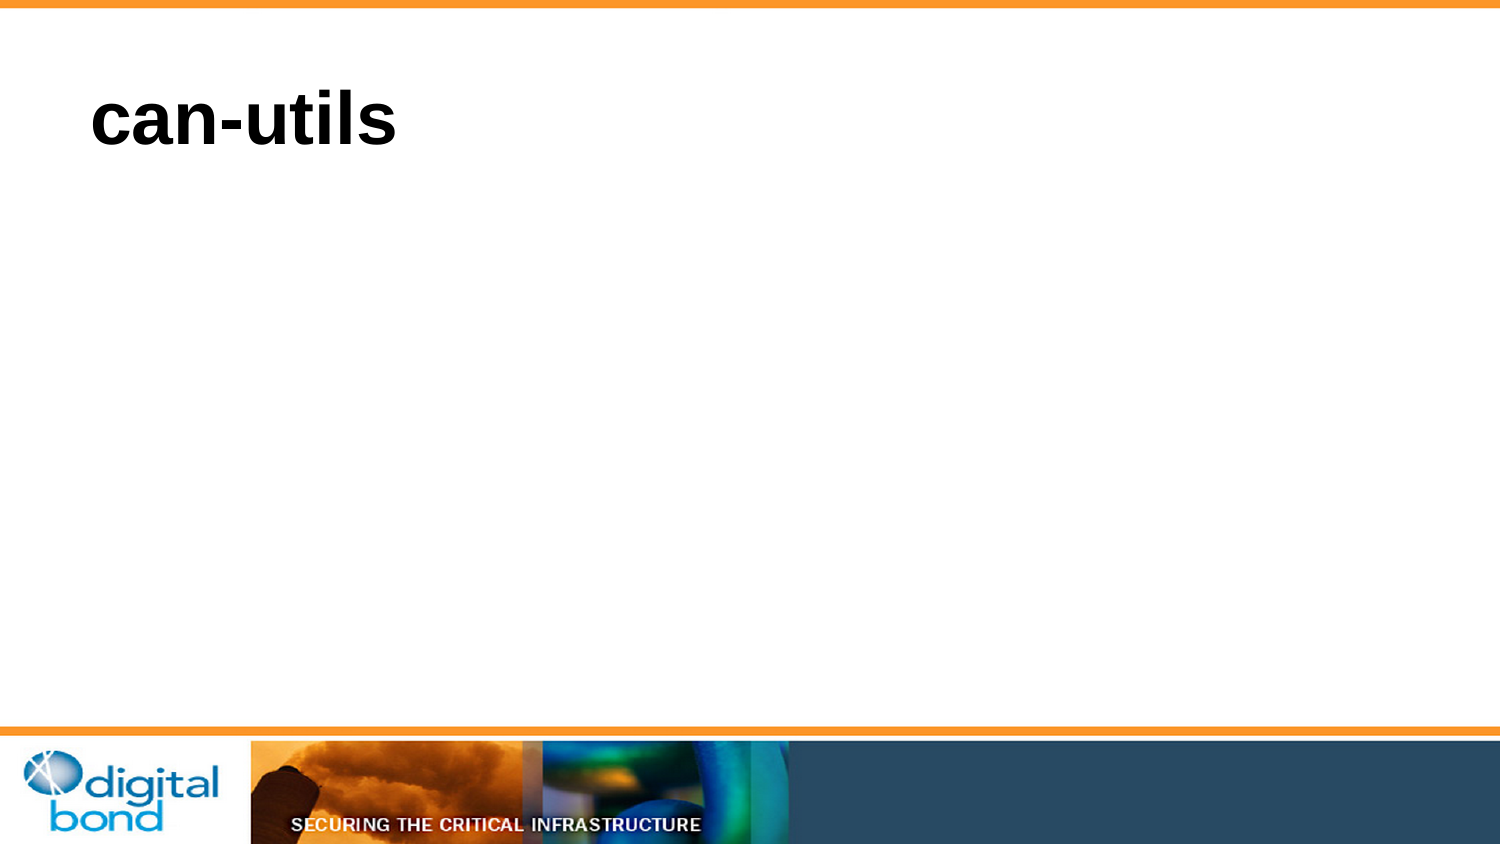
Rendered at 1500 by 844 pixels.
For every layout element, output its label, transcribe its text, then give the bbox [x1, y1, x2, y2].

title can-utils [75, 33, 1425, 175]
picture [0, 0, 1500, 844]
